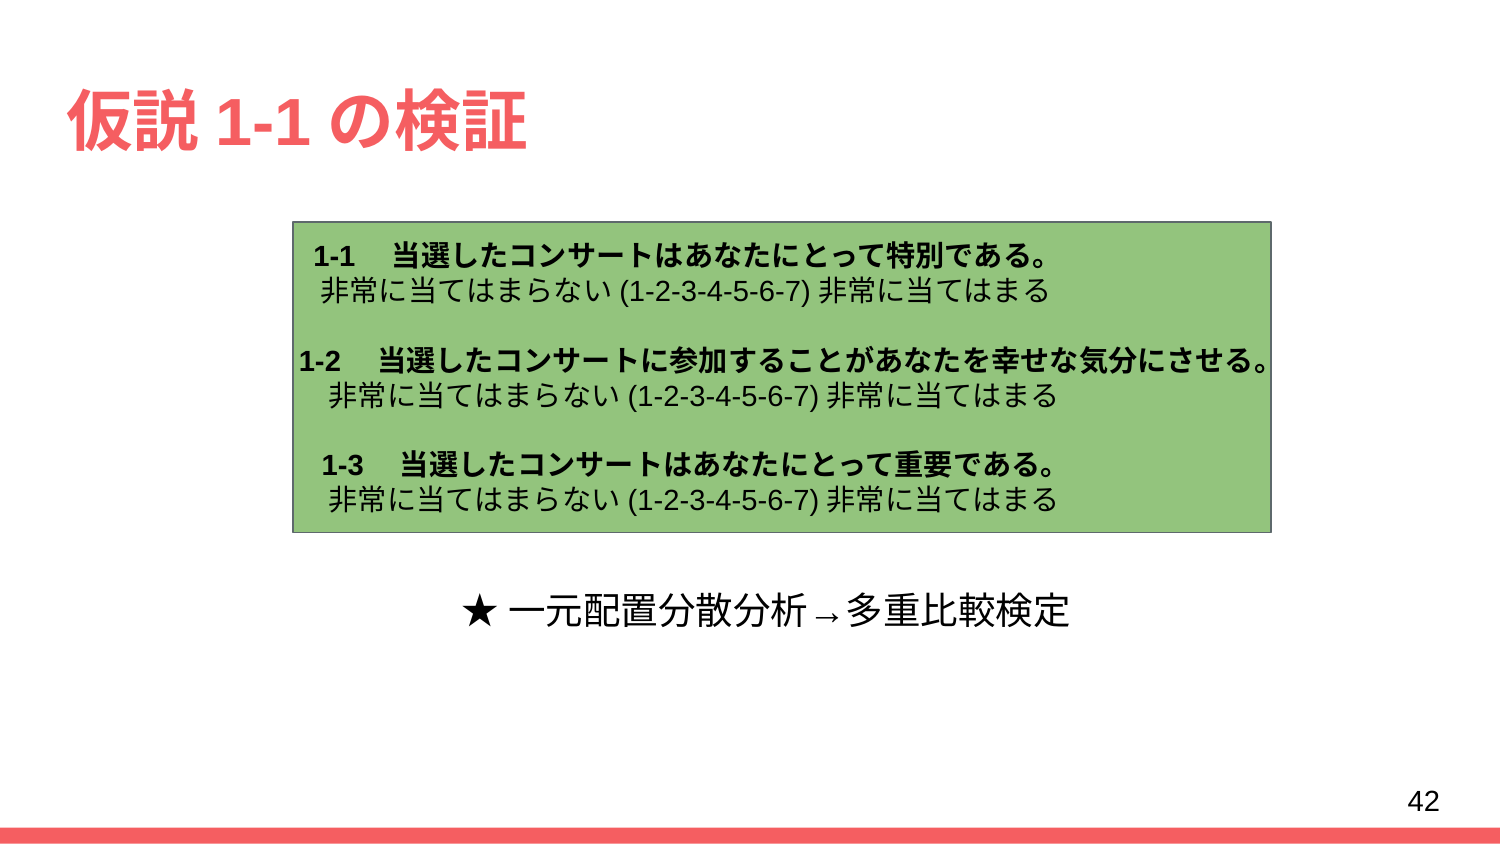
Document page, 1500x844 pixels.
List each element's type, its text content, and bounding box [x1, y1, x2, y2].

slide_number 42 [1392, 767, 1483, 833]
list 1-1 当選したコンサートはあなたにとって特別である。 非常に当てはまらない(1-2-3-4-5-6-7)非常に当てはまる 1-2 当選したコンサートに参加することがあなたを幸せな気分にさせる。 非常に当てはまらない(1-2-3-4-5-6-7)非常に当てはまる 1-3 当選したコンサートはあなたにとって重要である。 非常に当てはまらない(1-2-3-4-5-6-7)非常に当てはまる ★一元配置分散分析→多重比較検定 [83, 221, 1449, 729]
title 仮説1-1の検証 [51, 64, 1449, 167]
